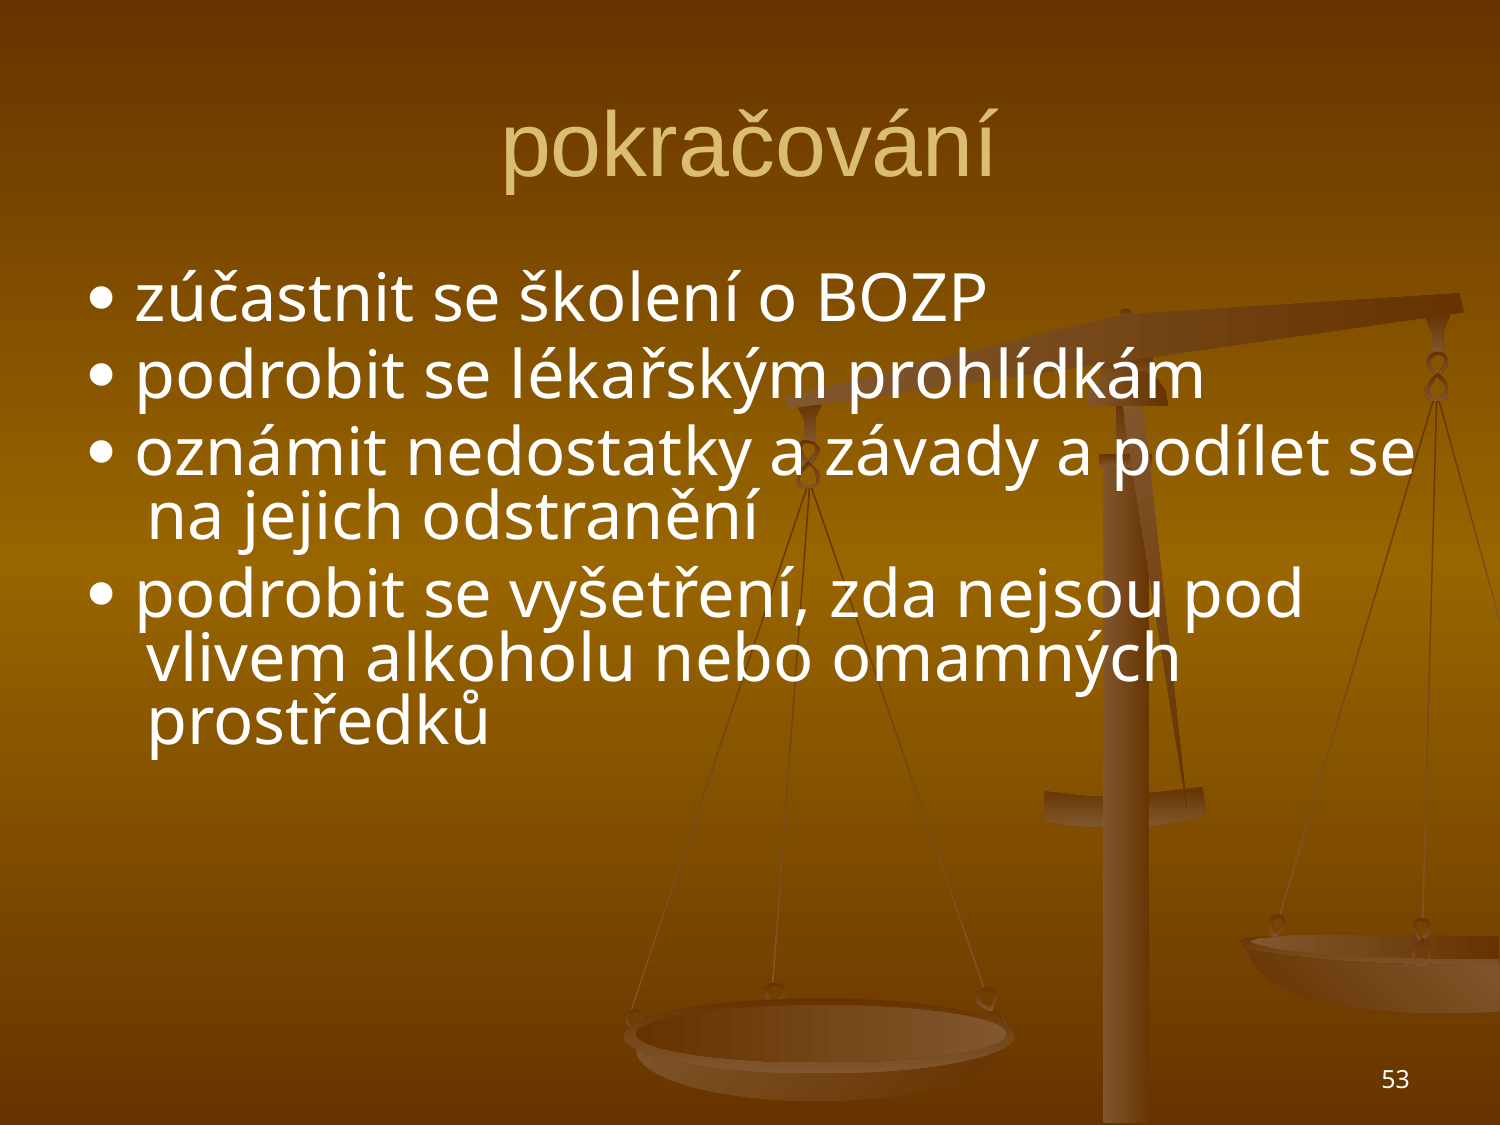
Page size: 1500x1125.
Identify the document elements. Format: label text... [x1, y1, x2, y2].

title pokračování [74, 45, 1426, 234]
list  zúčastnit se školení o BOZP  podrobit se lékařským prohlídkám  oznámit nedostatky a závady a podílet se na jejich odstranění  podrobit se vyšetření, zda nejsou pod vlivem alkoholu nebo omamných prostředků [74, 262, 1471, 1006]
slide_number 53 [1074, 1029, 1426, 1106]
